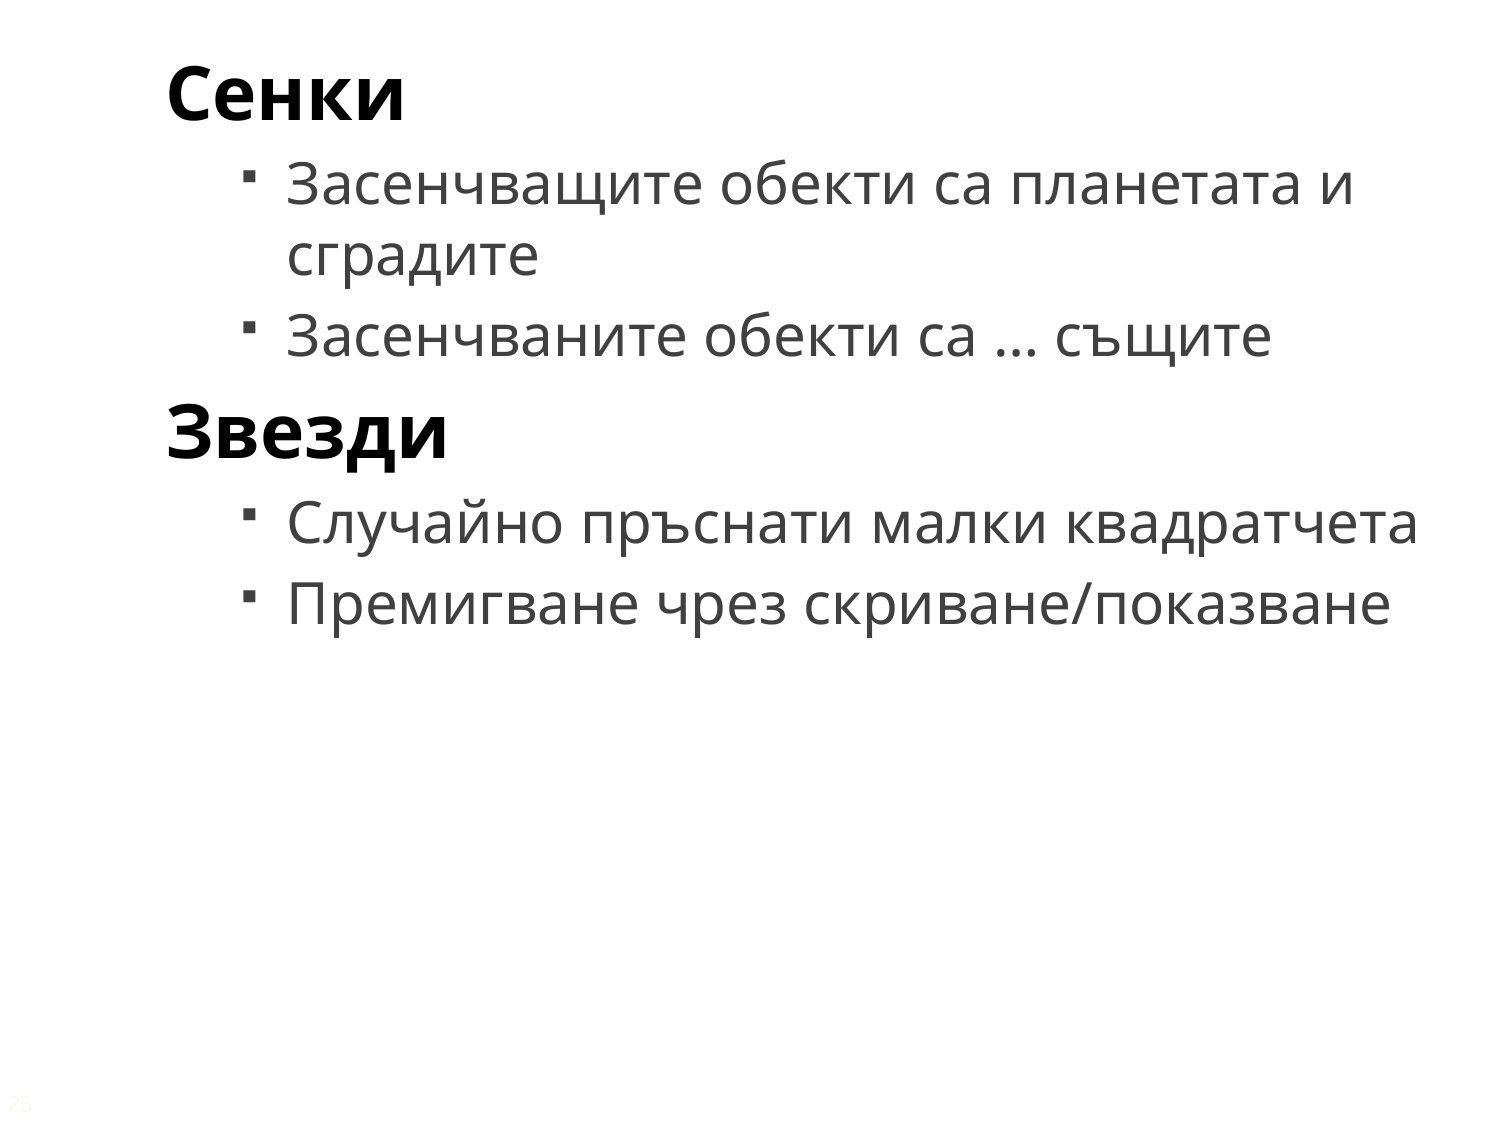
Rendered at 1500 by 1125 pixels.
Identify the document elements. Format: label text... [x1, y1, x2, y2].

list Сенки Засенчващите обекти са планетата и сградите Засенчваните обекти са … същите Звезди Случайно пръснати малки квадратчета Премигване чрез скриване/показване [150, 37, 1488, 1113]
